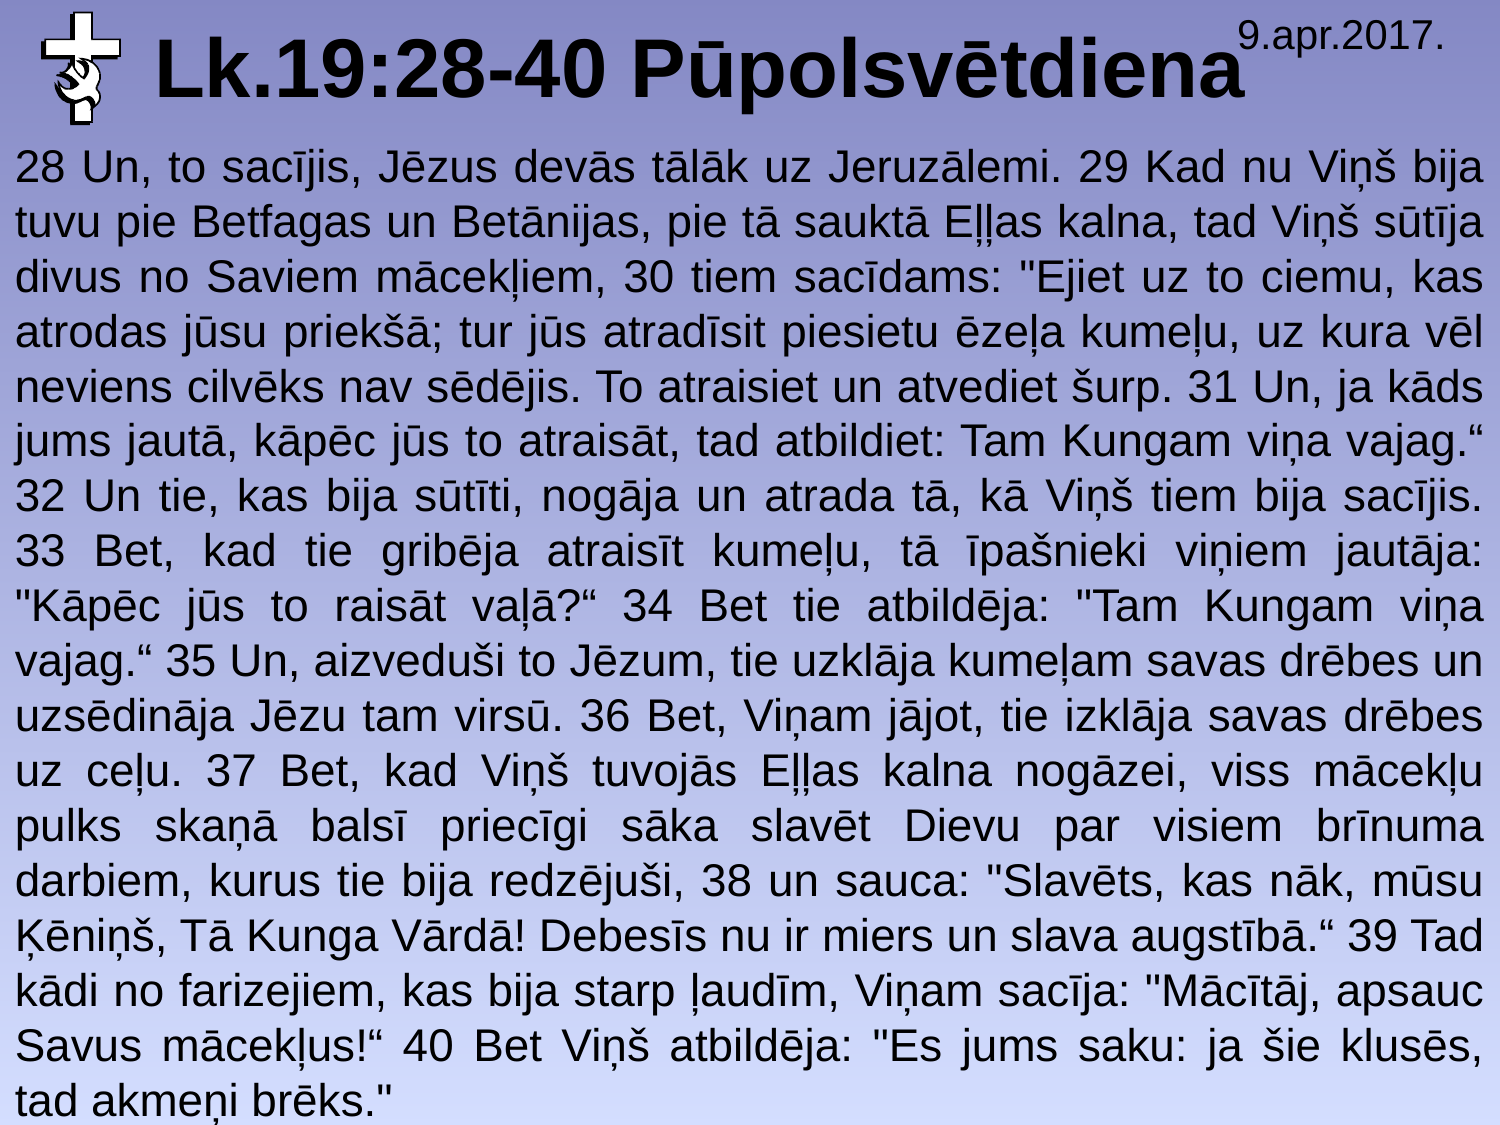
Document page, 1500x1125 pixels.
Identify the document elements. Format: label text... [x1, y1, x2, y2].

picture [40, 11, 122, 126]
title Lk.19:28-40 Pūpolsvētdiena [29, 0, 1371, 128]
text_box 9.apr.2017. [1222, 0, 1500, 65]
text_box 28 Un, to sacījis, Jēzus devās tālāk uz Jeruzālemi. 29 Kad nu Viņš bija tuvu pie Betfagas un Betānijas, pie tā sauktā Eļļas kalna, tad Viņš sūtīja divus no Saviem mācekļiem, 30 tiem sacīdams: "Ejiet uz to ciemu, kas atrodas jūsu priekšā; tur jūs atradīsit piesietu ēzeļa kumeļu, uz kura vēl neviens cilvēks nav sēdējis. To atraisiet un atvediet šurp. 31 Un, ja kāds jums jautā, kāpēc jūs to atraisāt, tad atbildiet: Tam Kungam viņa vajag.“ 32 Un tie, kas bija sūtīti, nogāja un atrada tā, kā Viņš tiem bija sacījis. 33 Bet, kad tie gribēja atraisīt kumeļu, tā īpašnieki viņiem jautāja: "Kāpēc jūs to raisāt vaļā?“ 34 Bet tie atbildēja: "Tam Kungam viņa vajag.“ 35 Un, aizveduši to Jēzum, tie uzklāja kumeļam savas drēbes un uzsēdināja Jēzu tam virsū. 36 Bet, Viņam jājot, tie izklāja savas drēbes uz ceļu. 37 Bet, kad Viņš tuvojās Eļļas kalna nogāzei, viss mācekļu pulks skaņā balsī priecīgi sāka slavēt Dievu par visiem brīnuma darbiem, kurus tie bija redzējuši, 38 un sauca: "Slavēts, kas nāk, mūsu Ķēniņš, Tā Kunga Vārdā! Debesīs nu ir miers un slava augstībā.“ 39 Tad kādi no farizejiem, kas bija starp ļaudīm, Viņam sacīja: "Mācītāj, apsauc Savus mācekļus!“ 40 Bet Viņš atbildēja: "Es jums saku: ja šie klusēs, tad akmeņi brēks." [0, 128, 1500, 1125]
